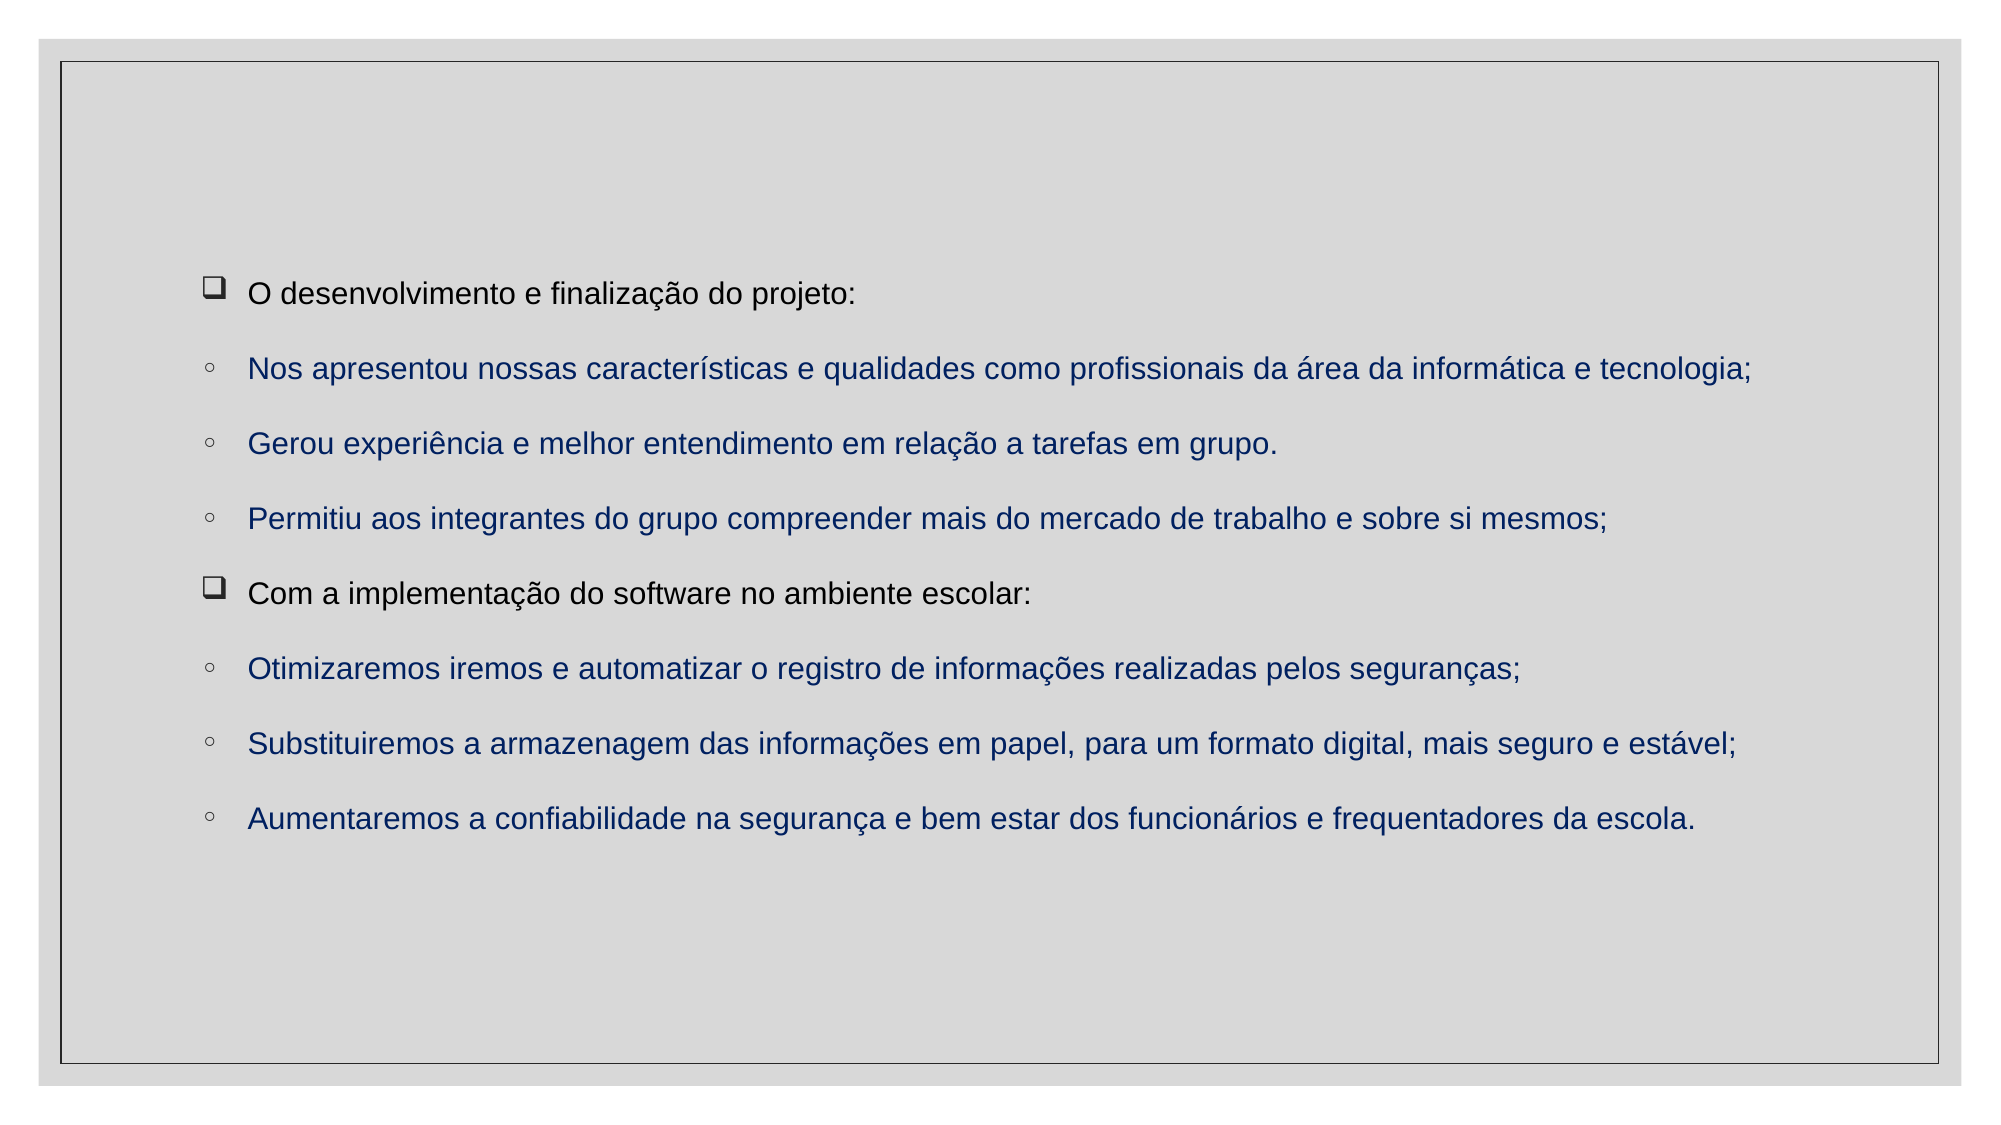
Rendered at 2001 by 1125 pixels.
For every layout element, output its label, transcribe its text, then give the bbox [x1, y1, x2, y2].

list O desenvolvimento e finalização do projeto: Nos apresentou nossas características e qualidades como profissionais da área da informática e tecnologia; Gerou experiência e melhor entendimento em relação a tarefas em grupo. Permitiu aos integrantes do grupo compreender mais do mercado de trabalho e sobre si mesmos; Com a implementação do software no ambiente escolar: Otimizaremos iremos e automatizar o registro de informações realizadas pelos seguranças; Substituiremos a armazenagem das informações em papel, para um formato digital, mais seguro e estável; Aumentaremos a confiabilidade na segurança e bem estar dos funcionários e frequentadores da escola. [155, 247, 1845, 878]
